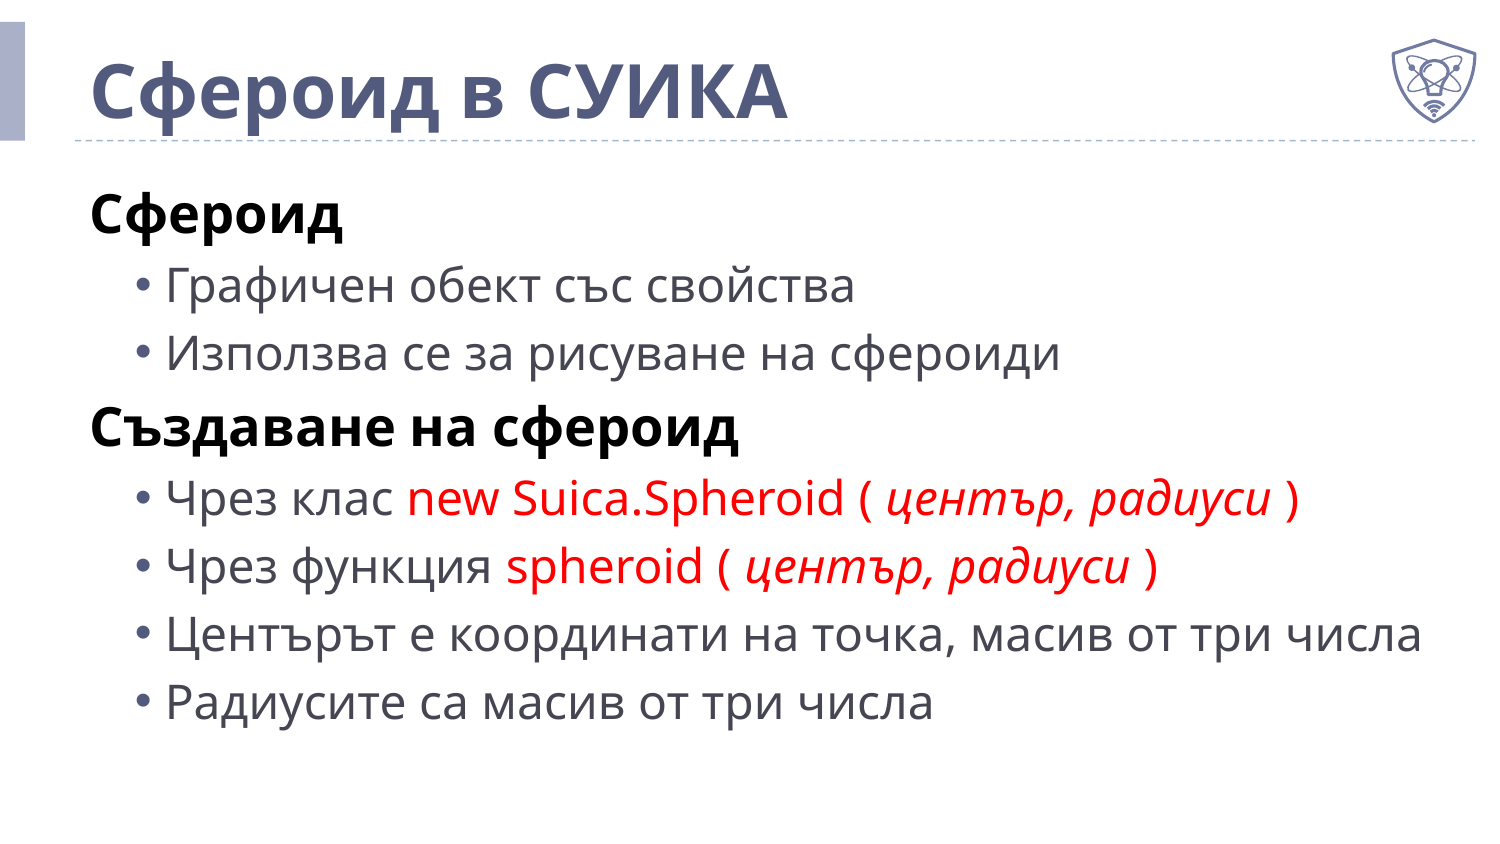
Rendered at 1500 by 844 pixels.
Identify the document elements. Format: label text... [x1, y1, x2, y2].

title Сфероид в СУИКА [75, 18, 1475, 141]
list Сфероид Графичен обект със свойства Използва се за рисуване на сфероиди Създаване на сфероид Чрез клас new Suica.Spheroid ( център, радиуси ) Чрез функция spheroid ( център, радиуси ) Центърът е координати на точка, масив от три числа Радиусите са масив от три числа [75, 171, 1475, 835]
